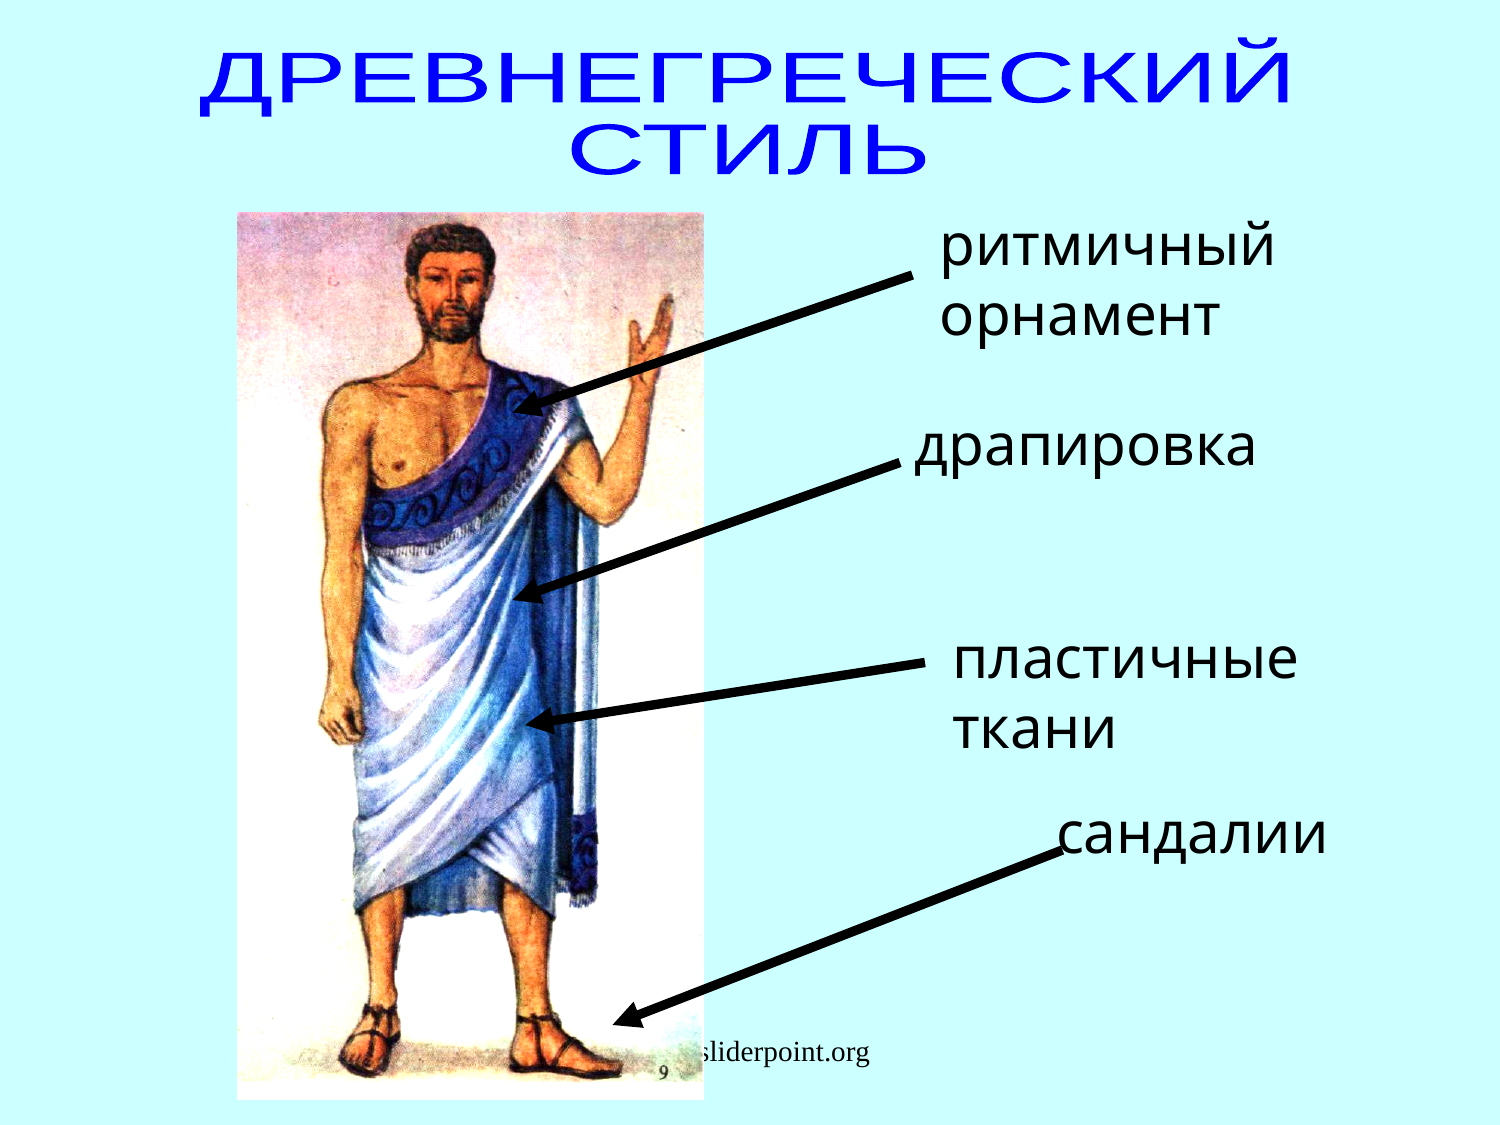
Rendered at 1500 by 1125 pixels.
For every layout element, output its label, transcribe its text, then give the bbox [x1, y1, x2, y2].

footer www.sliderpoint.org [707, 1024, 988, 1101]
text_box драпировка [899, 399, 1350, 485]
text_box пластичные ткани [937, 612, 1425, 768]
picture [237, 212, 704, 1101]
text_box сандалии [1041, 787, 1344, 873]
text_box ритмичный орнамент [924, 199, 1500, 355]
